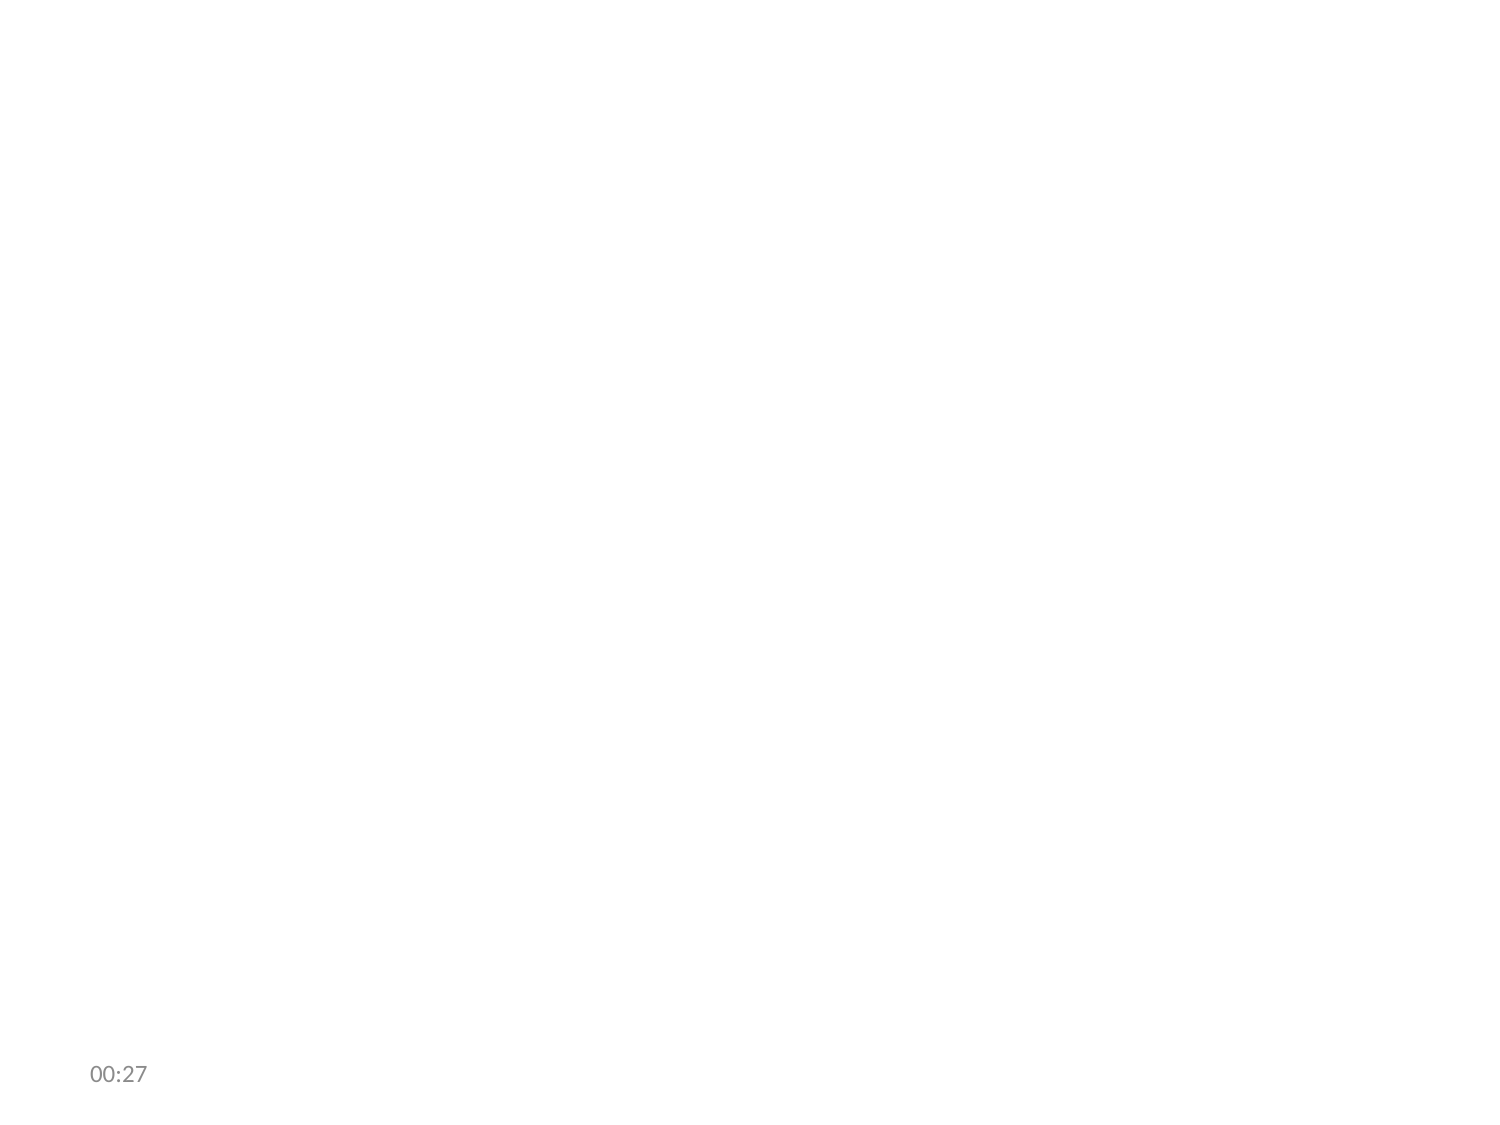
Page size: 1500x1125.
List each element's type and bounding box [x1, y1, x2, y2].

slide_number [75, 1042, 425, 1103]
